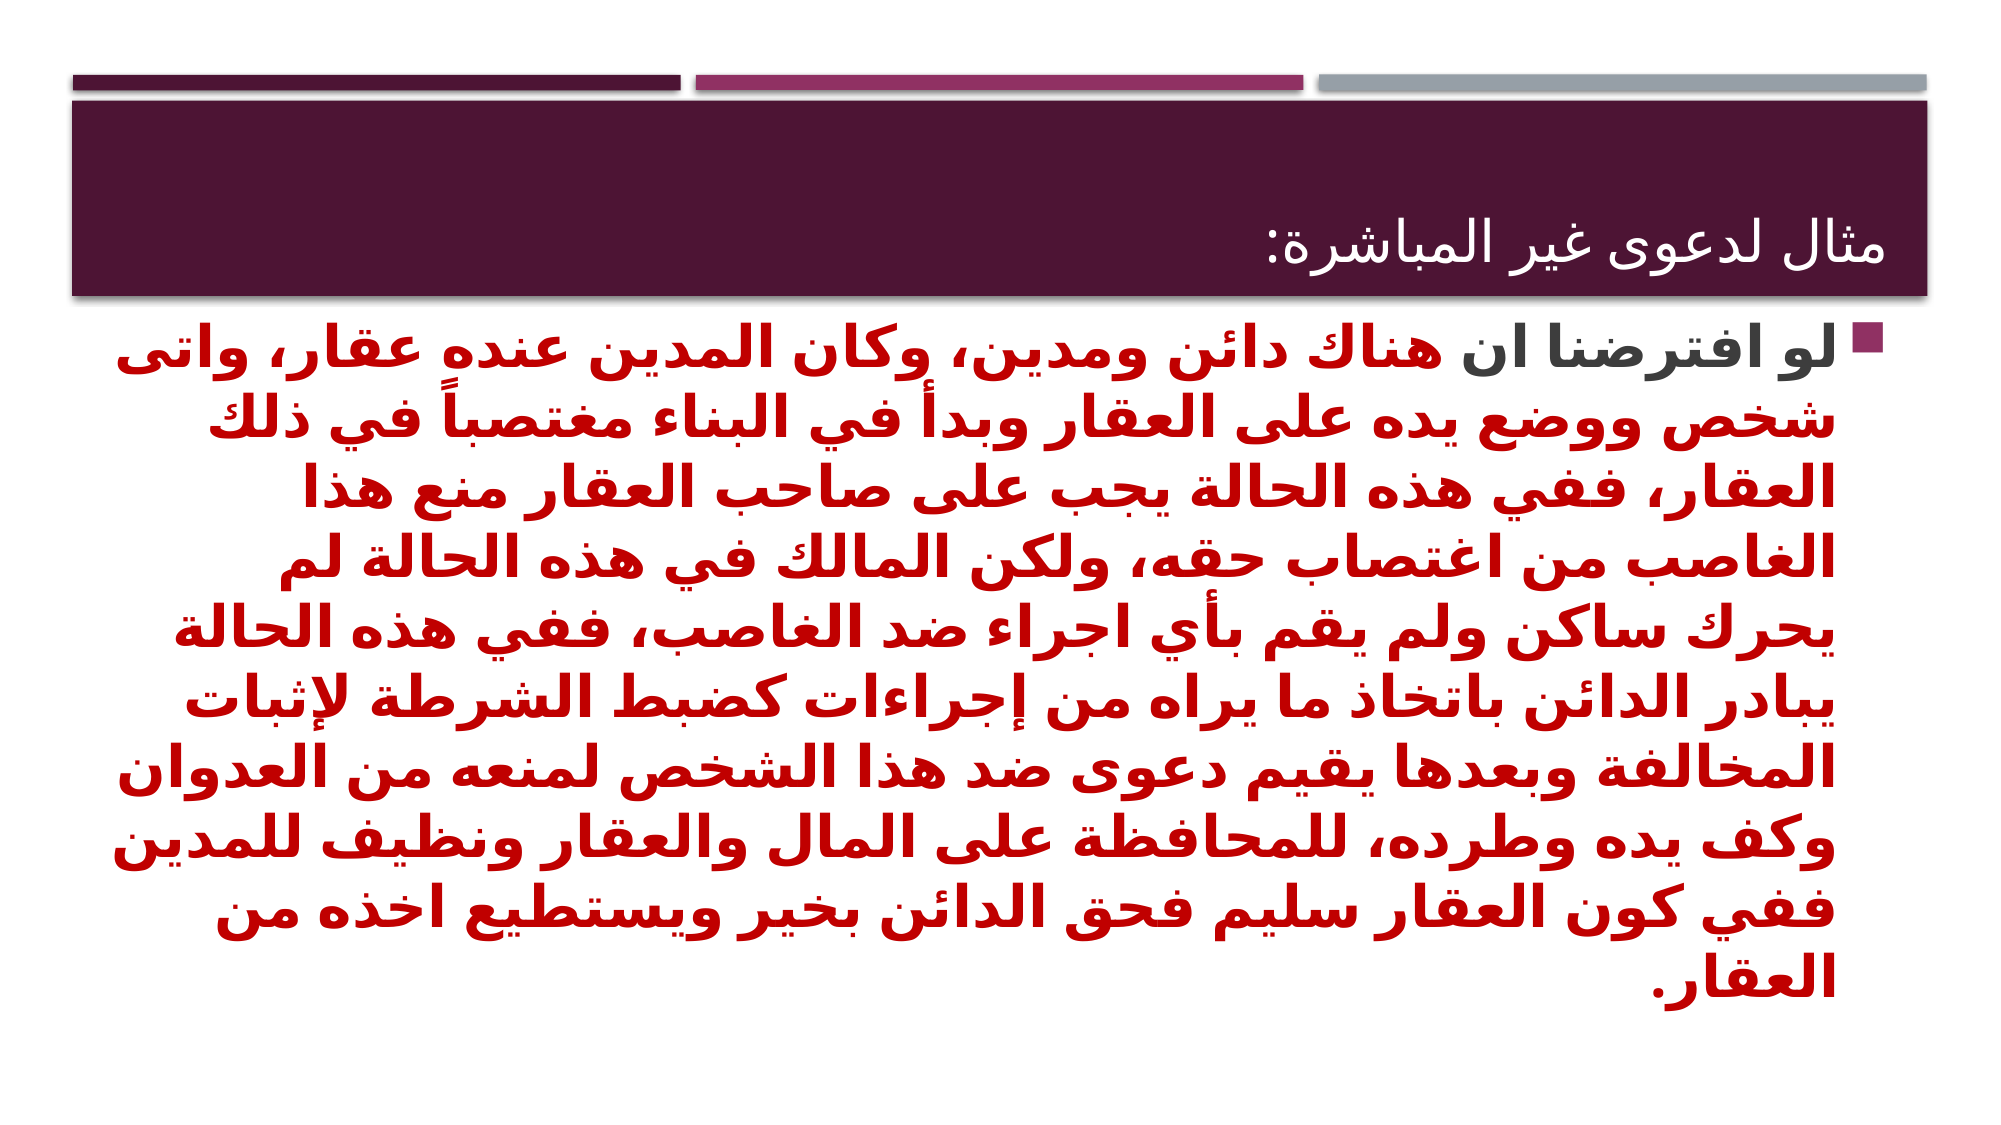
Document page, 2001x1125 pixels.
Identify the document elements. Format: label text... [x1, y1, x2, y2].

list لو افترضنا ان هناك دائن ومدين، وكان المدين عنده عقار، واتى شخص ووضع يده على العقار وبدأ في البناء مغتصباً في ذلك العقار، ففي هذه الحالة يجب على صاحب العقار منع هذا الغاصب من اغتصاب حقه، ولكن المالك في هذه الحالة لم يحرك ساكن ولم يقم بأي اجراء ضد الغاصب، ففي هذه الحالة يبادر الدائن باتخاذ ما يراه من إجراءات كضبط الشرطة لإثبات المخالفة وبعدها يقيم دعوى ضد هذا الشخص لمنعه من العدوان وكف يده وطرده، للمحافظة على المال والعقار ونظيف للمدين ففي كون العقار سليم فحق الدائن بخير ويستطيع اخذه من العقار. [95, 357, 1905, 962]
title مثال لدعوى غير المباشرة: [95, 115, 1905, 282]
